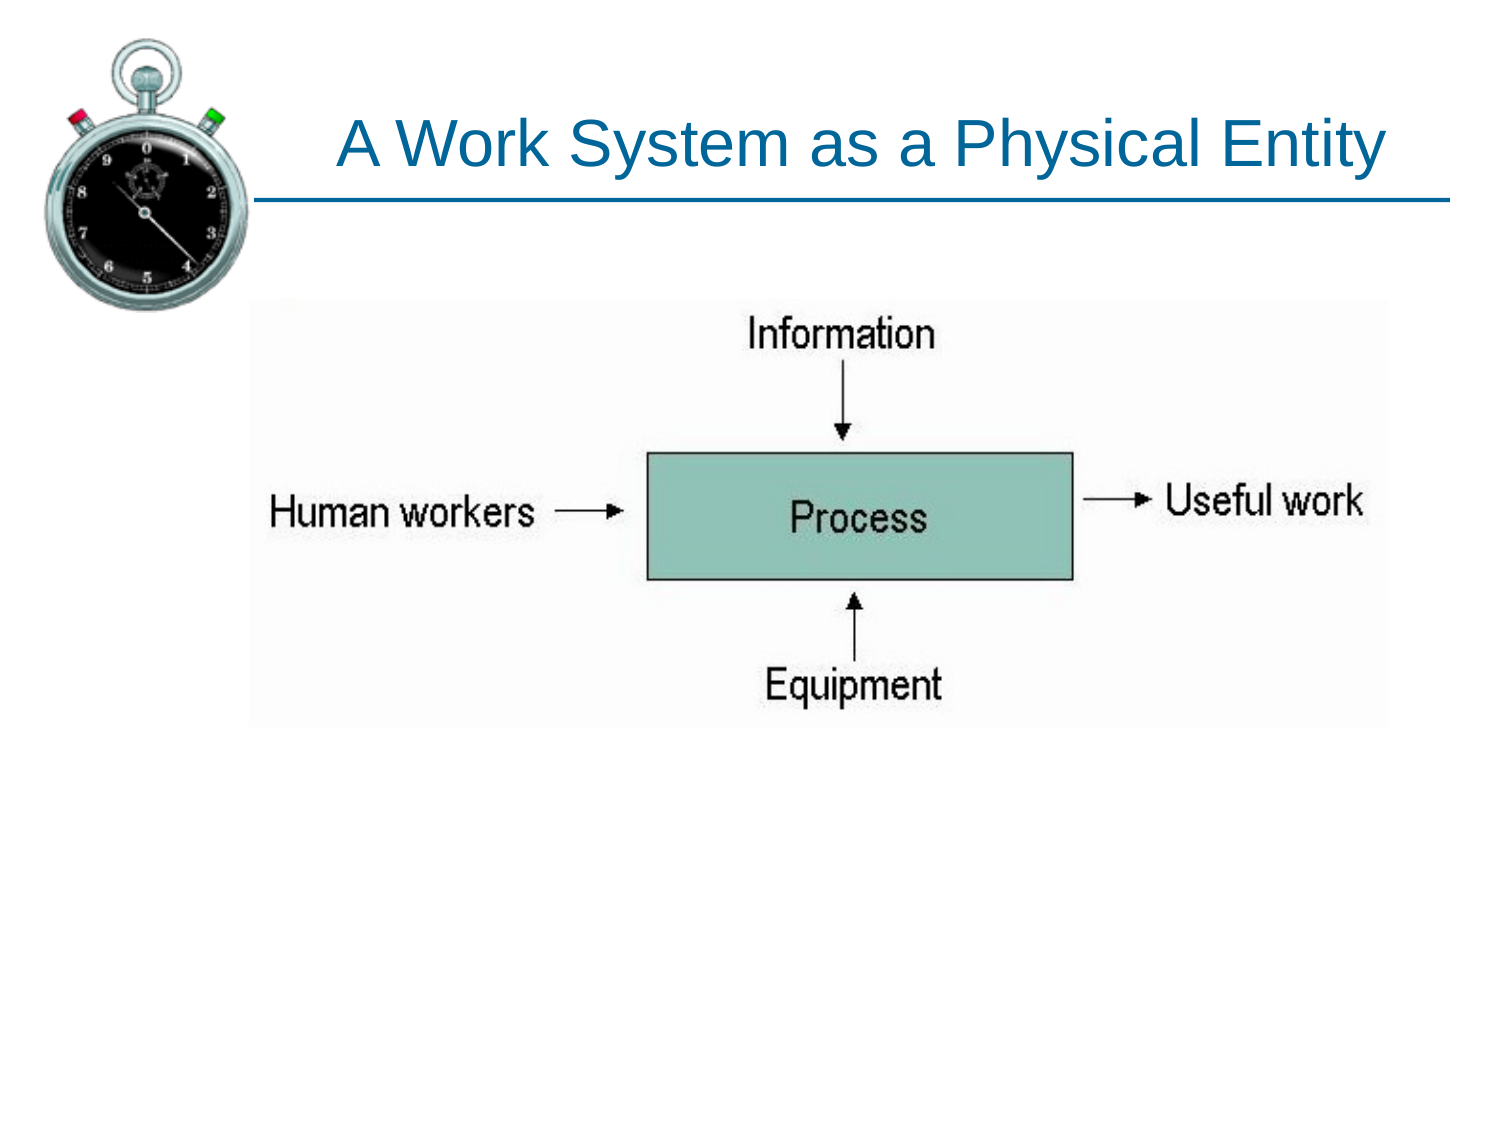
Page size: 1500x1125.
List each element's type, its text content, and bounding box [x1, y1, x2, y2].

title A Work System as a Physical Entity [275, 37, 1450, 188]
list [249, 299, 1388, 727]
picture [37, 37, 254, 313]
